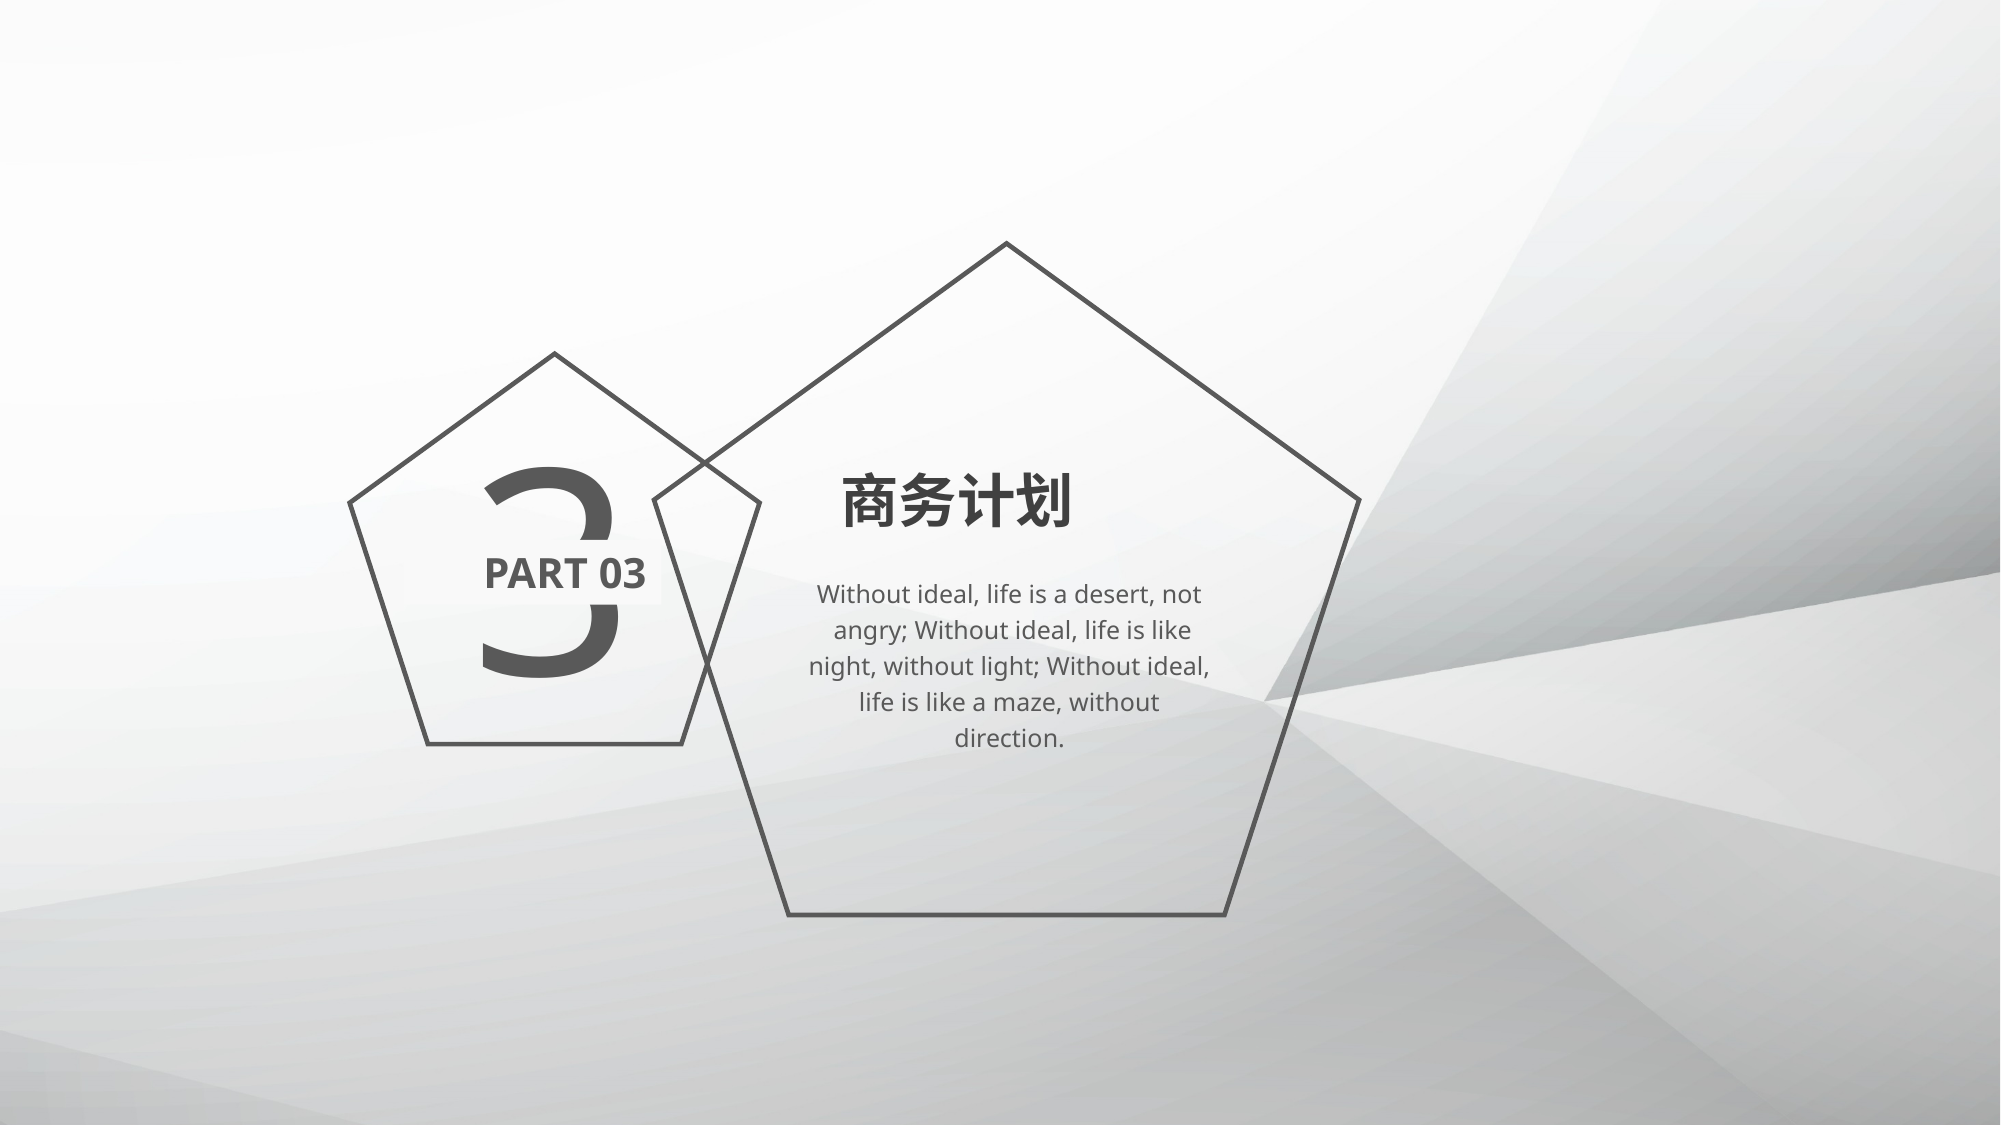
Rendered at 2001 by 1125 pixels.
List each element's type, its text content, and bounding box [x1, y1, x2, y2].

text_box 3 [456, 380, 515, 423]
text_box Without ideal, life is a desert, not angry; Without ideal, life is like night, without light; Without ideal, life is like a maze, without direction. [788, 565, 1231, 760]
text_box [348, 352, 761, 746]
text_box 商务计划 [826, 456, 1194, 542]
text_box 3 [594, 380, 630, 406]
text_box [705, 242, 1361, 916]
picture [0, 0, 2001, 1125]
